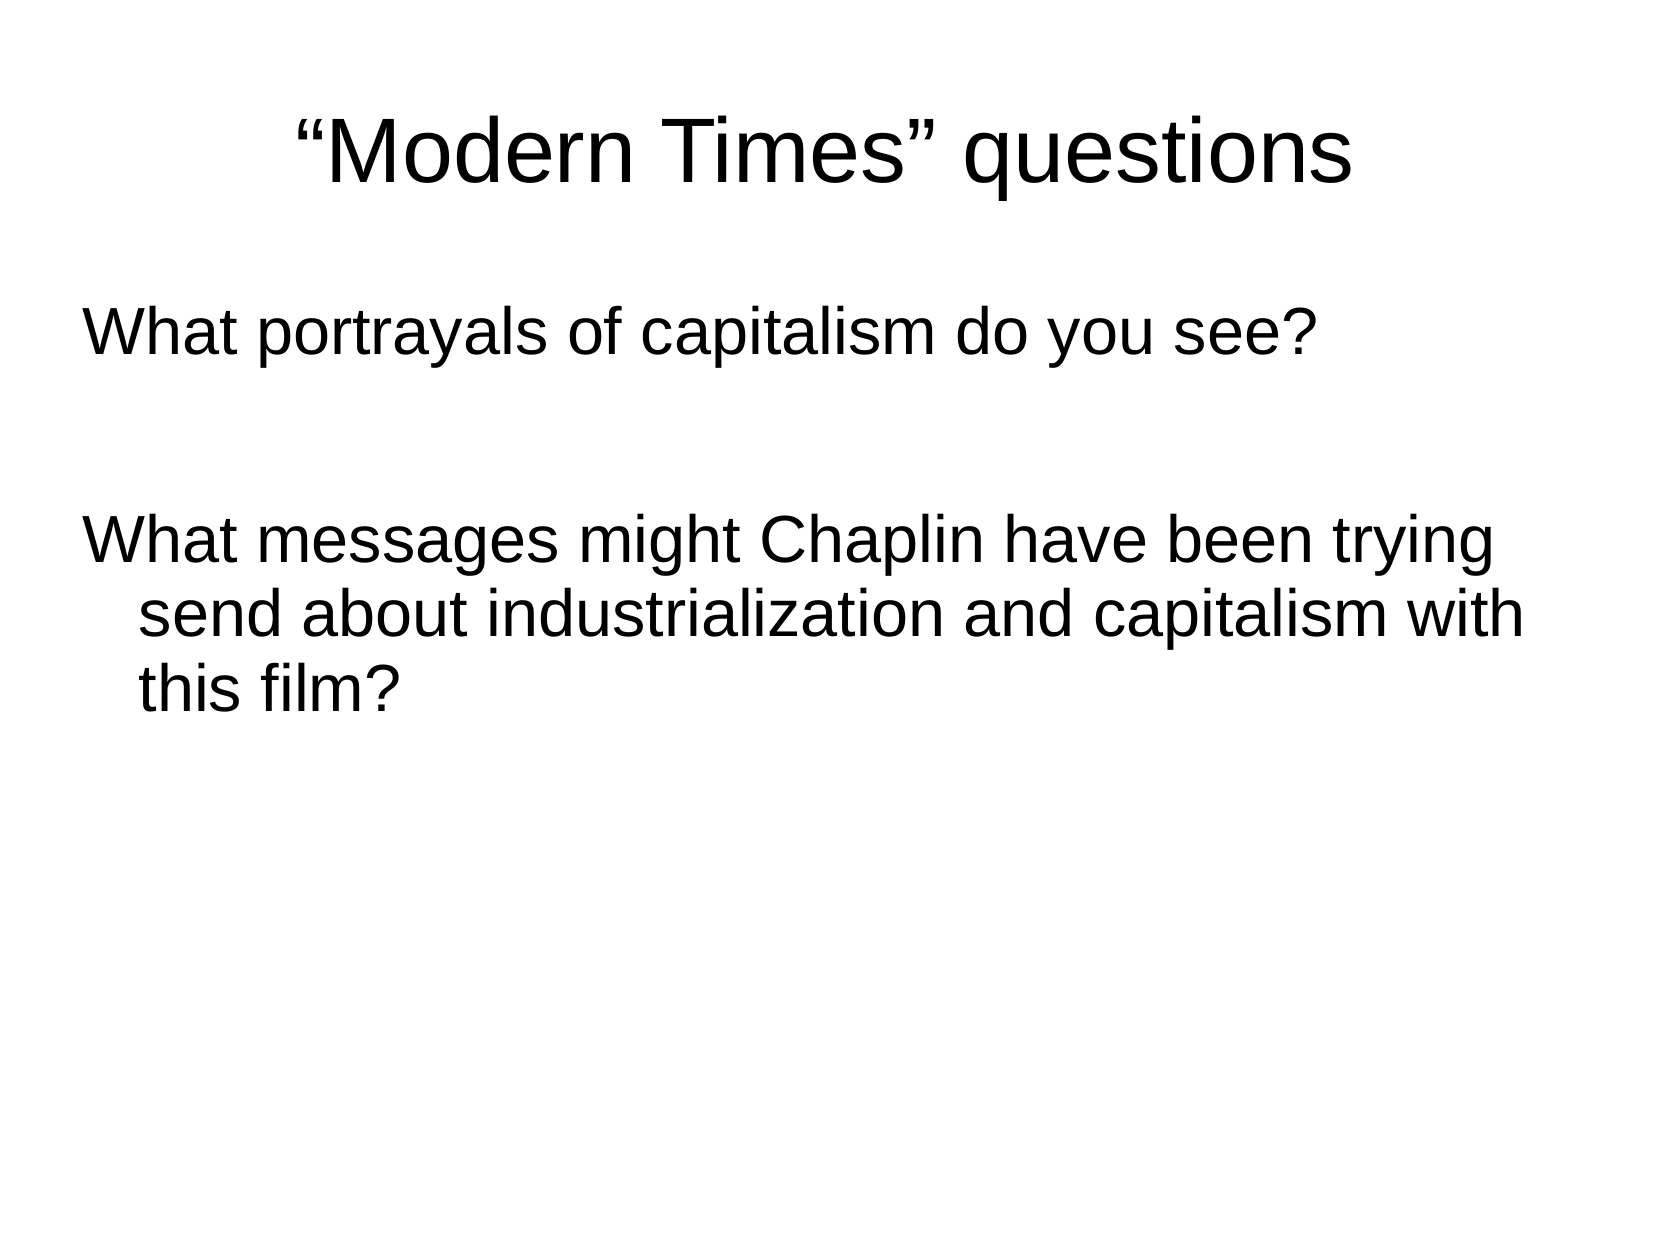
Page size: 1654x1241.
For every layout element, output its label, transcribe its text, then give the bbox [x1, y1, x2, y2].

list What portrayals of capitalism do you see? What messages might Chaplin have been trying send about industrialization and capitalism with this film? [82, 290, 1570, 1010]
title “Modern Times” questions [82, 49, 1570, 256]
